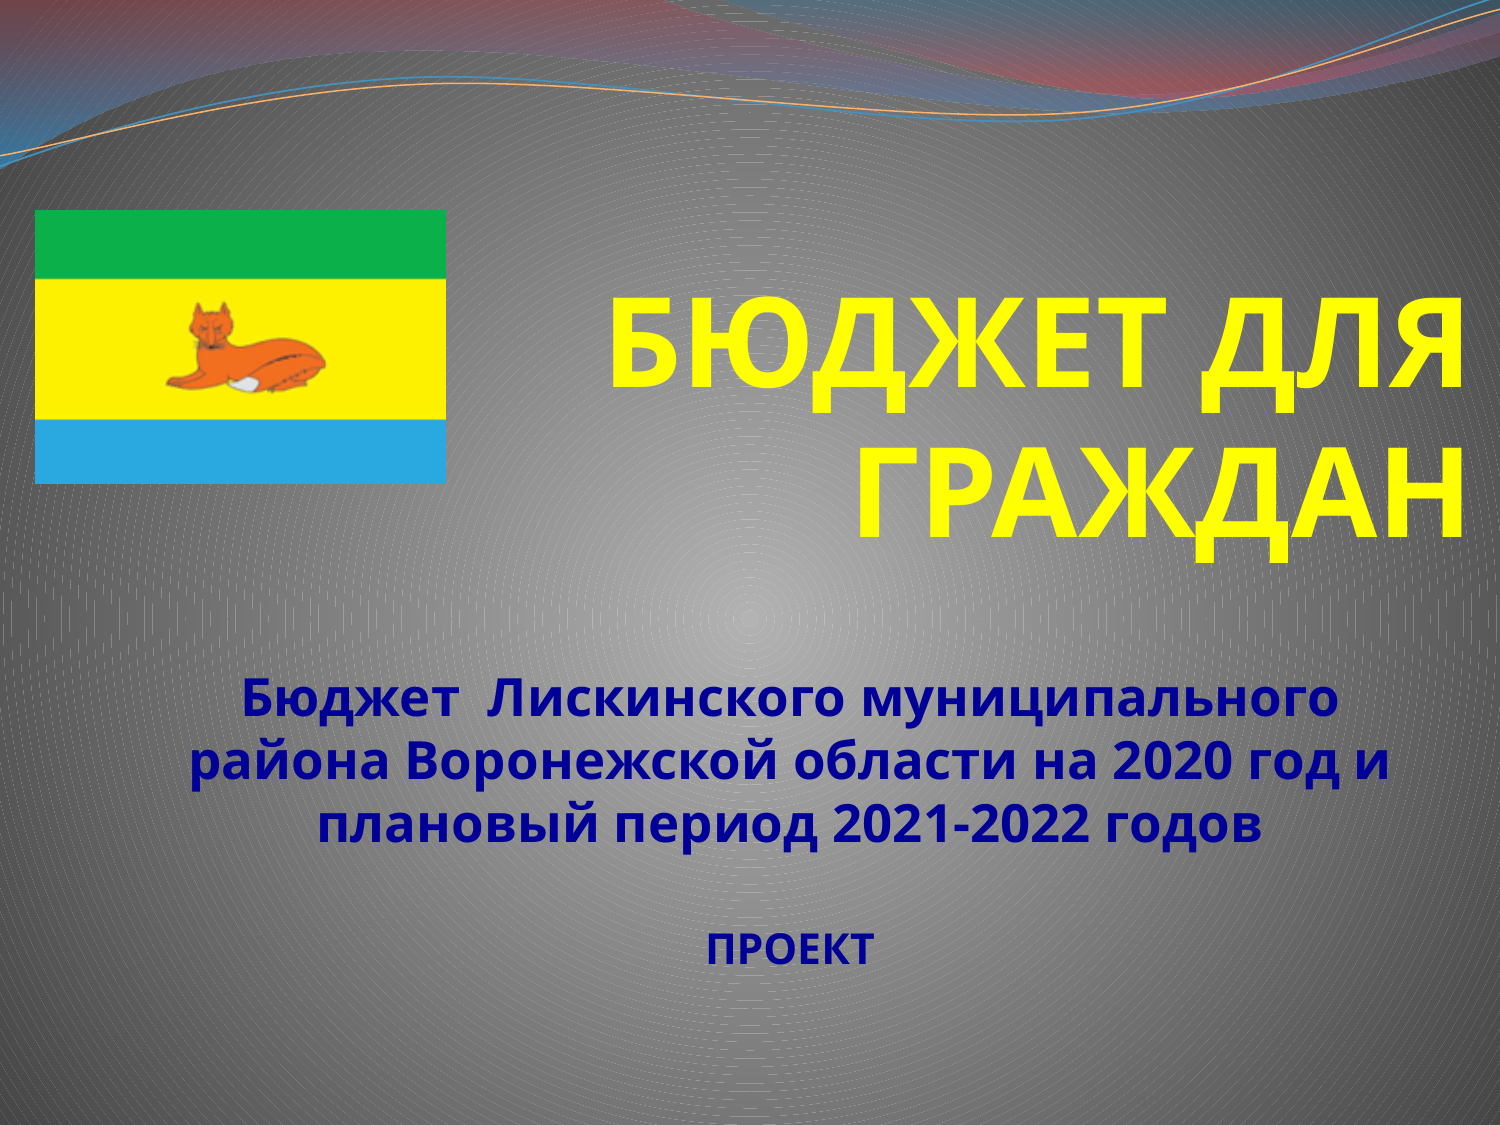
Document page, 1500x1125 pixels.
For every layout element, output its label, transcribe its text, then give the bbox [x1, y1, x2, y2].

table_header [27, 211, 453, 494]
picture [34, 210, 446, 484]
subtitle Бюджет Лискинского муниципального района Воронежской области на 2020 год и плановый период 2021-2022 годов ПРОЕКТ [164, 656, 1425, 985]
title БЮДЖЕТ ДЛЯ ГРАЖДАН [0, 87, 1477, 563]
